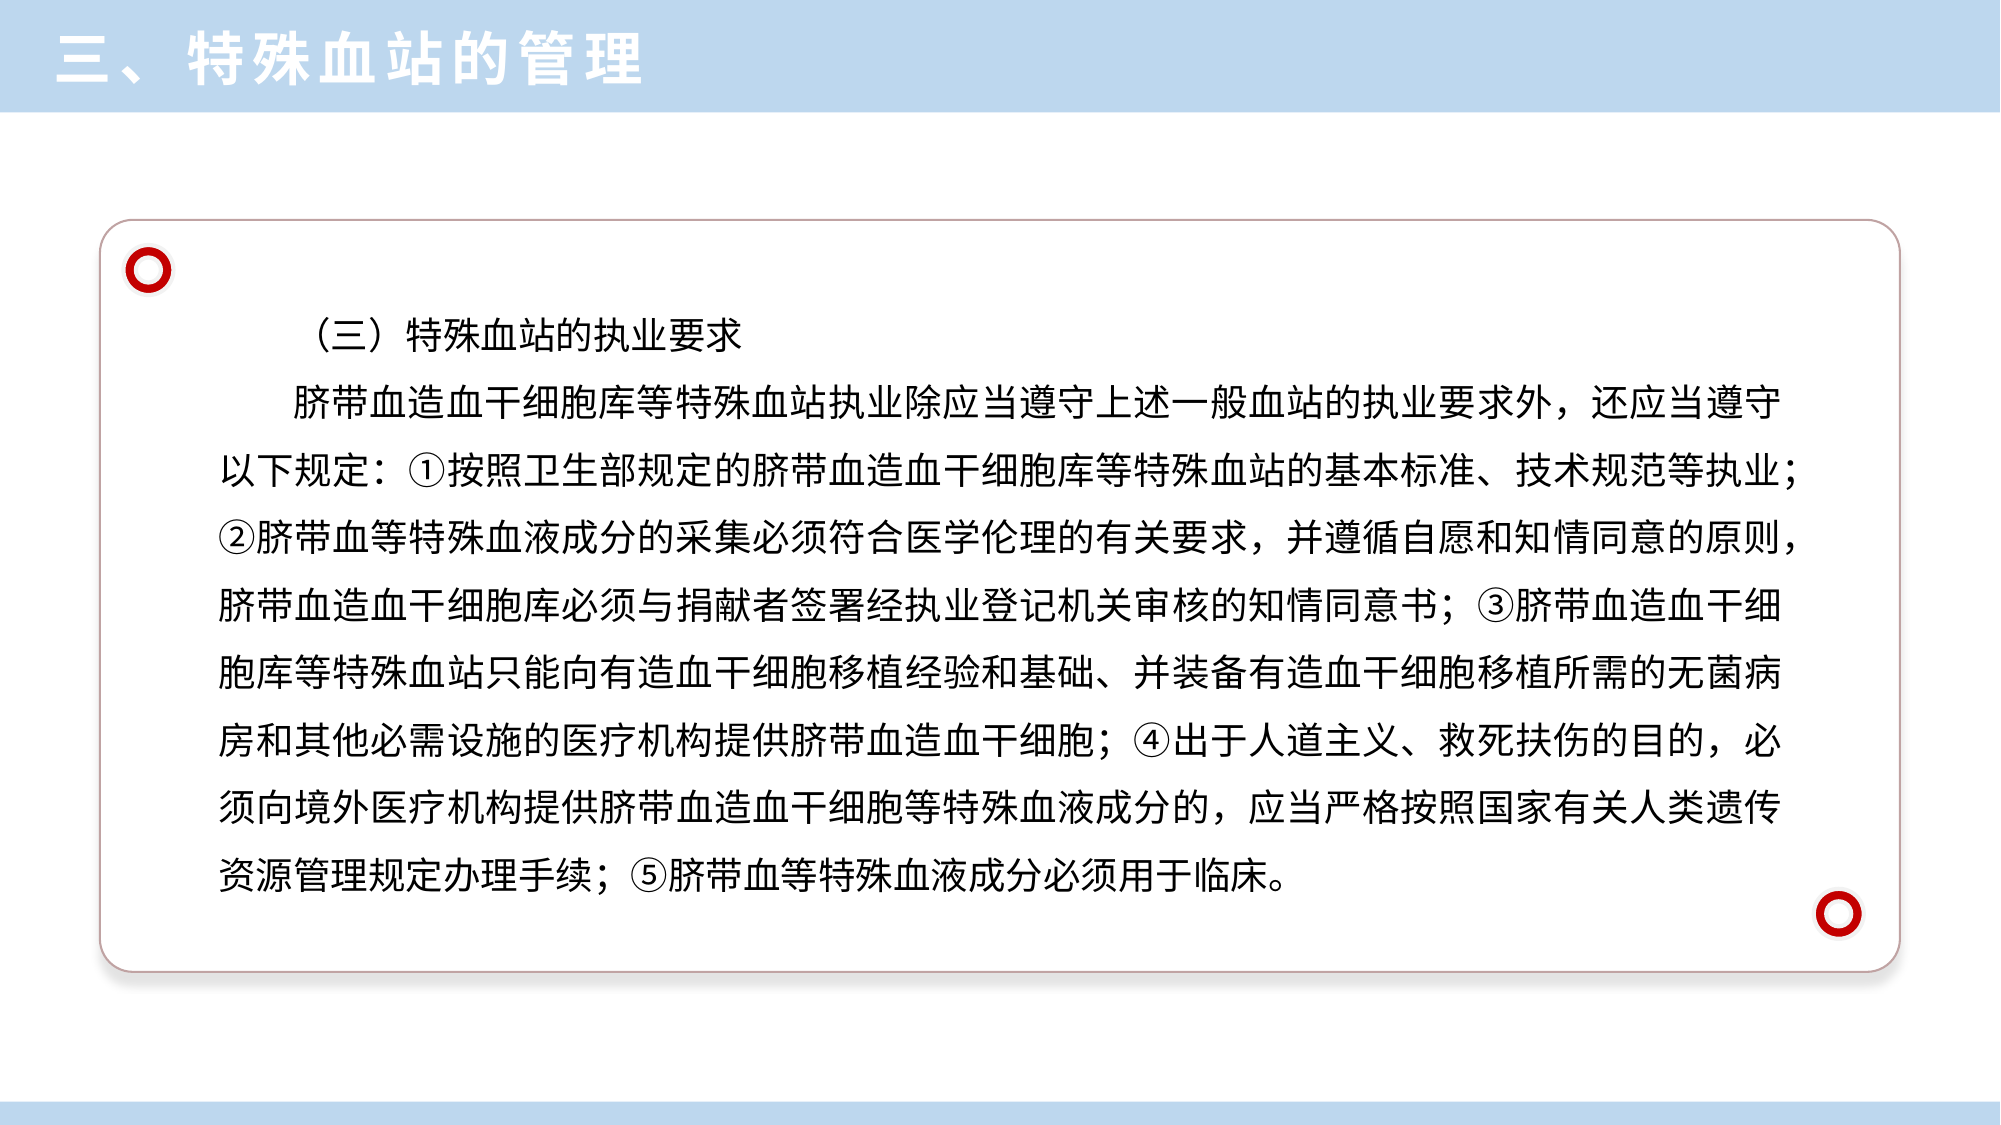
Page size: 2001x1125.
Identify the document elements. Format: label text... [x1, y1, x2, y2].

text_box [99, 219, 1900, 972]
text_box 三、特殊血站的管理 [41, 16, 655, 98]
